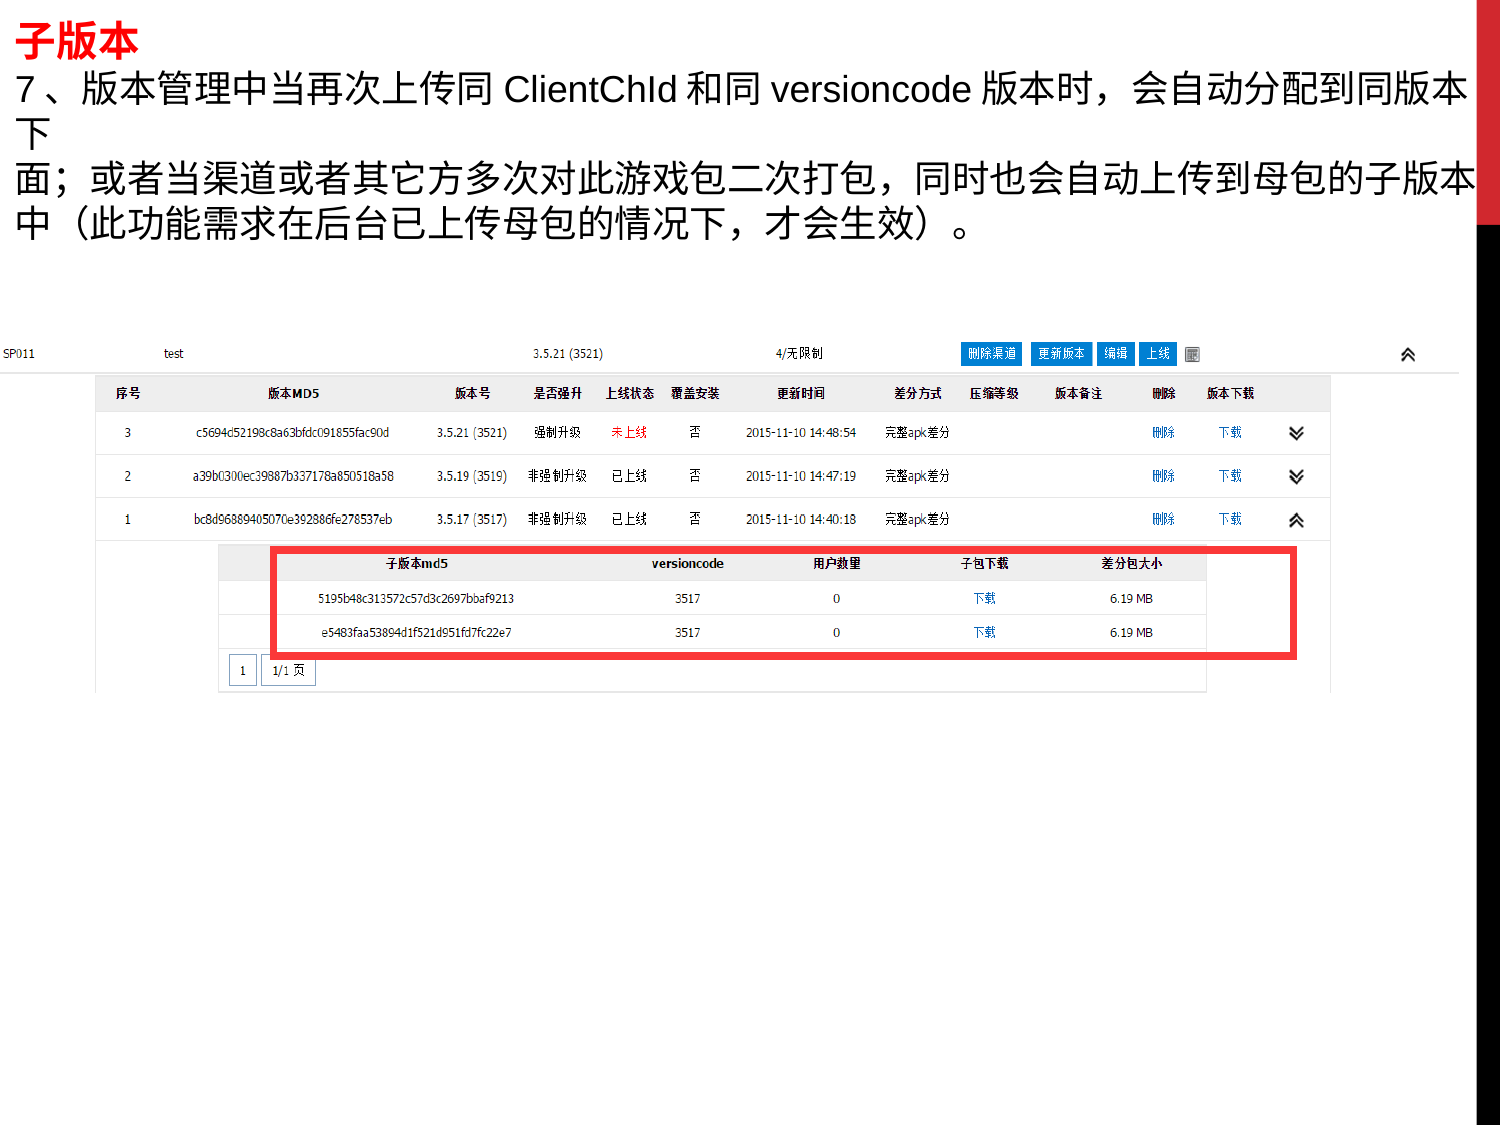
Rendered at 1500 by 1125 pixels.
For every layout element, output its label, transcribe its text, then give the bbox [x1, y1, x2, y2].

text_box 子版本 7、版本管理中当再次上传同ClientChId和同versioncode版本时，会自动分配到同版本下 面；或者当渠道或者其它方多次对此游戏包二次打包，同时也会自动上传到母包的子版本中（此功能需求在后台已上传母包的情况下，才会生效）。 [0, 7, 1500, 253]
picture [0, 337, 1460, 693]
